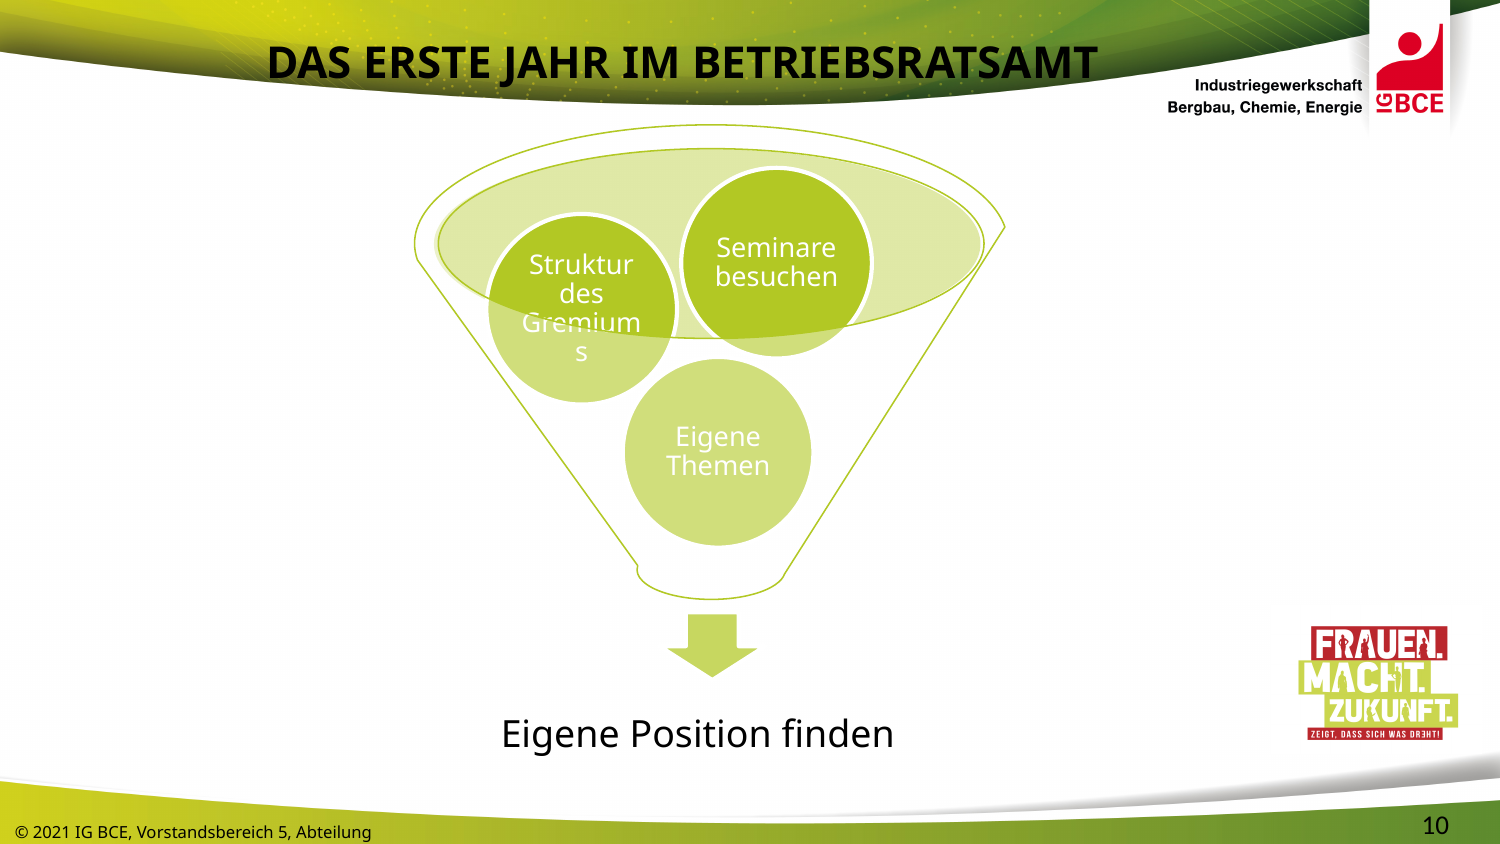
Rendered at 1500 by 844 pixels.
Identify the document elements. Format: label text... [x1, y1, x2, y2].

text_box Das erste Jahr im Betriebsratsamt [251, 31, 1384, 82]
slide_number 10 [1114, 801, 1465, 844]
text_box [148, 124, 1249, 804]
picture [0, 0, 1500, 844]
